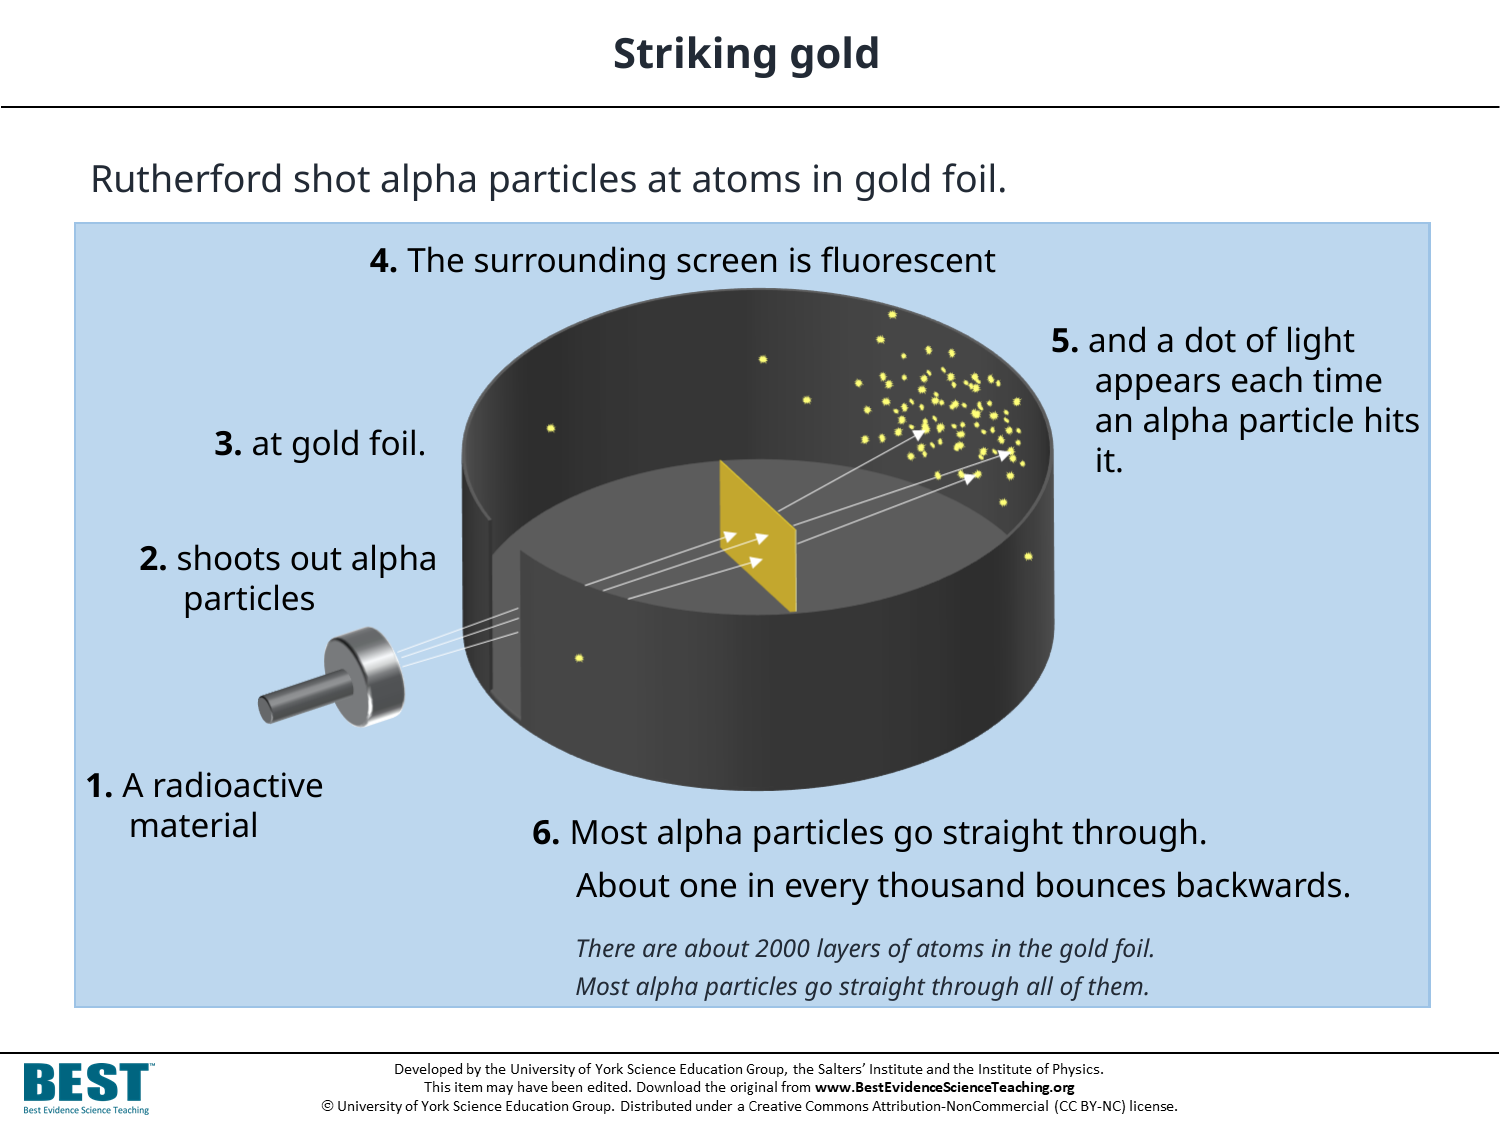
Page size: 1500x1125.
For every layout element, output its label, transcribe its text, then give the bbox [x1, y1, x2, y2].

picture [0, 106, 1500, 1125]
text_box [70, 222, 1444, 1009]
text_box Striking gold [23, 4, 1471, 99]
